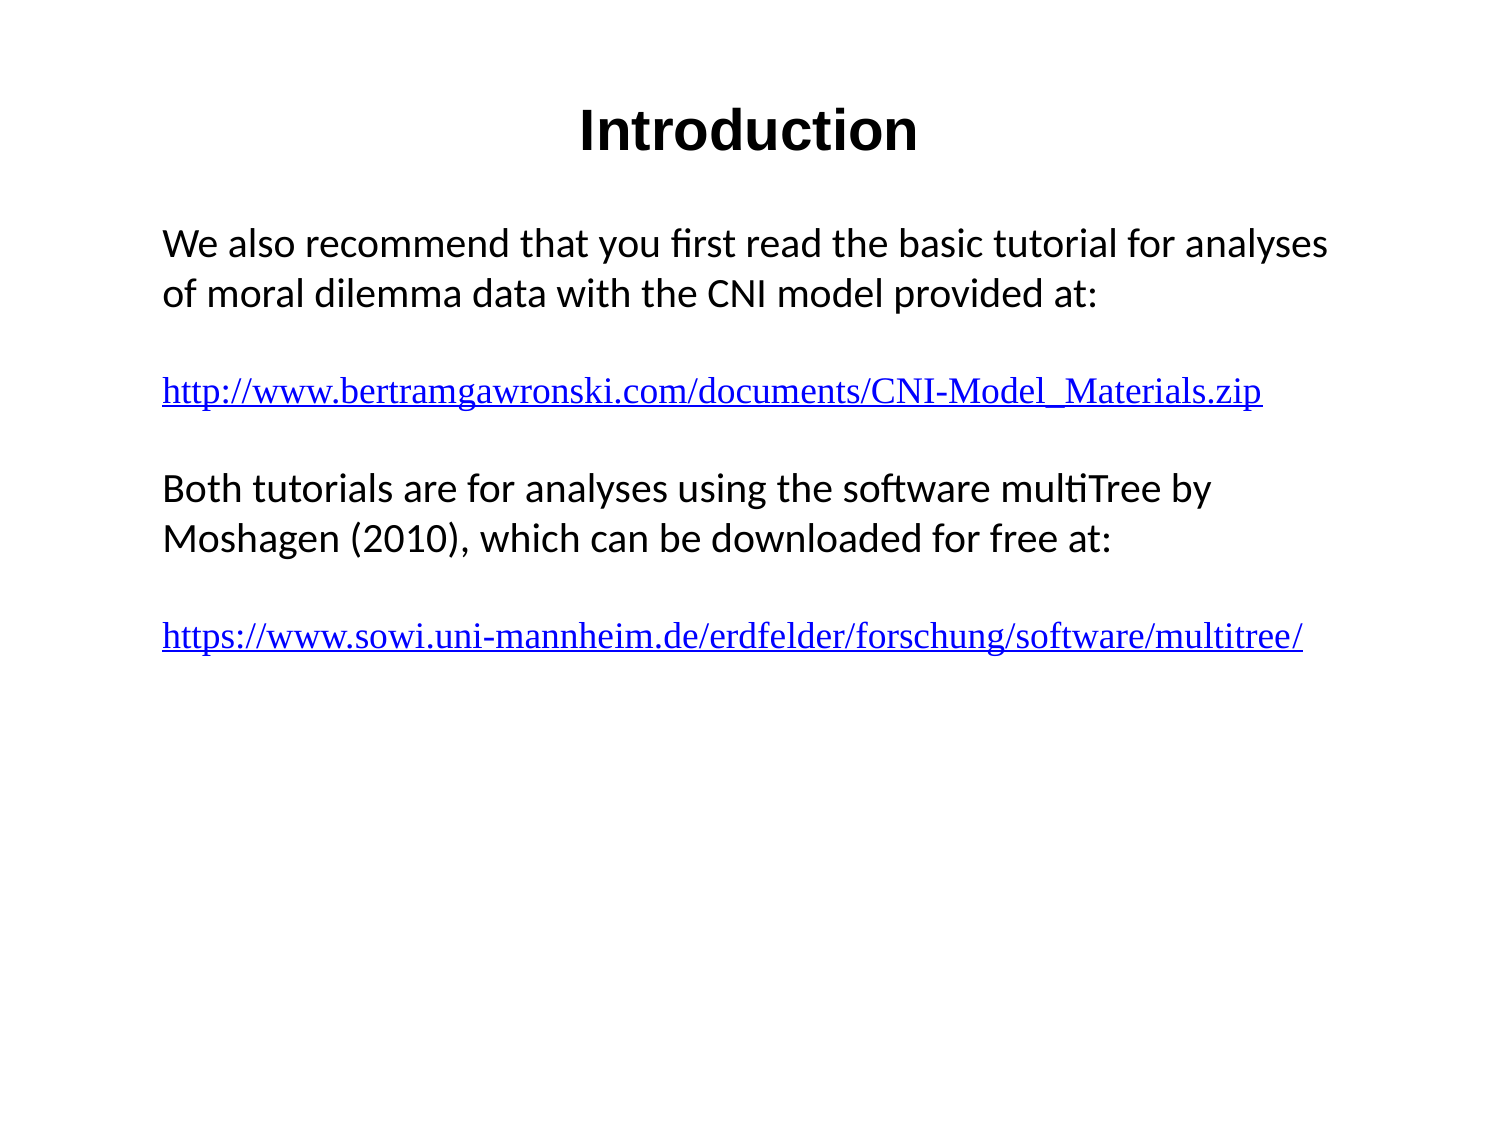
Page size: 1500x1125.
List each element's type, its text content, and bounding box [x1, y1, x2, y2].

text_box We also recommend that you first read the basic tutorial for analyses of moral dilemma data with the CNI model provided at: http://www.bertramgawronski.com/documents/CNI-Model_Materials.zip Both tutorials are for analyses using the software multiTree by Moshagen (2010), which can be downloaded for free at: https://www.sowi.uni-mannheim.de/erdfelder/forschung/software/multitree/ [147, 208, 1376, 663]
text_box Introduction [0, 84, 1500, 185]
